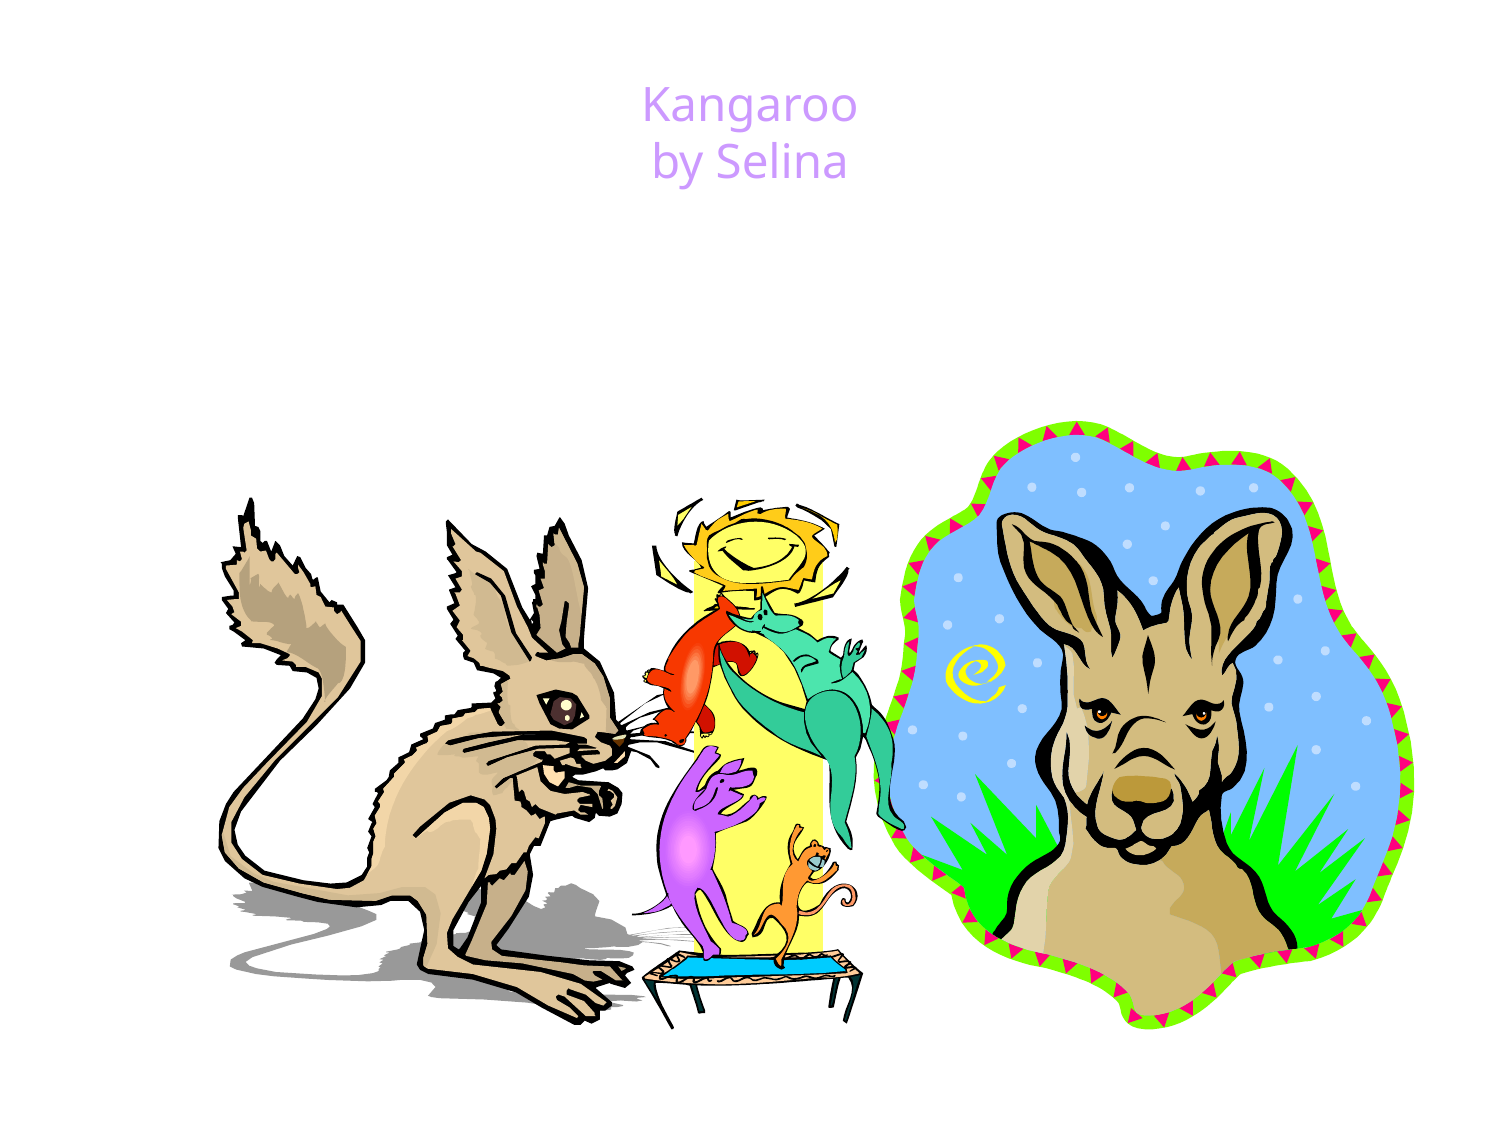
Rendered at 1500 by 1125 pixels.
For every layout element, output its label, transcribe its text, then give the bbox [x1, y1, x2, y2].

picture [218, 408, 1428, 1031]
title Kangaroo by Selina [112, 66, 1388, 197]
